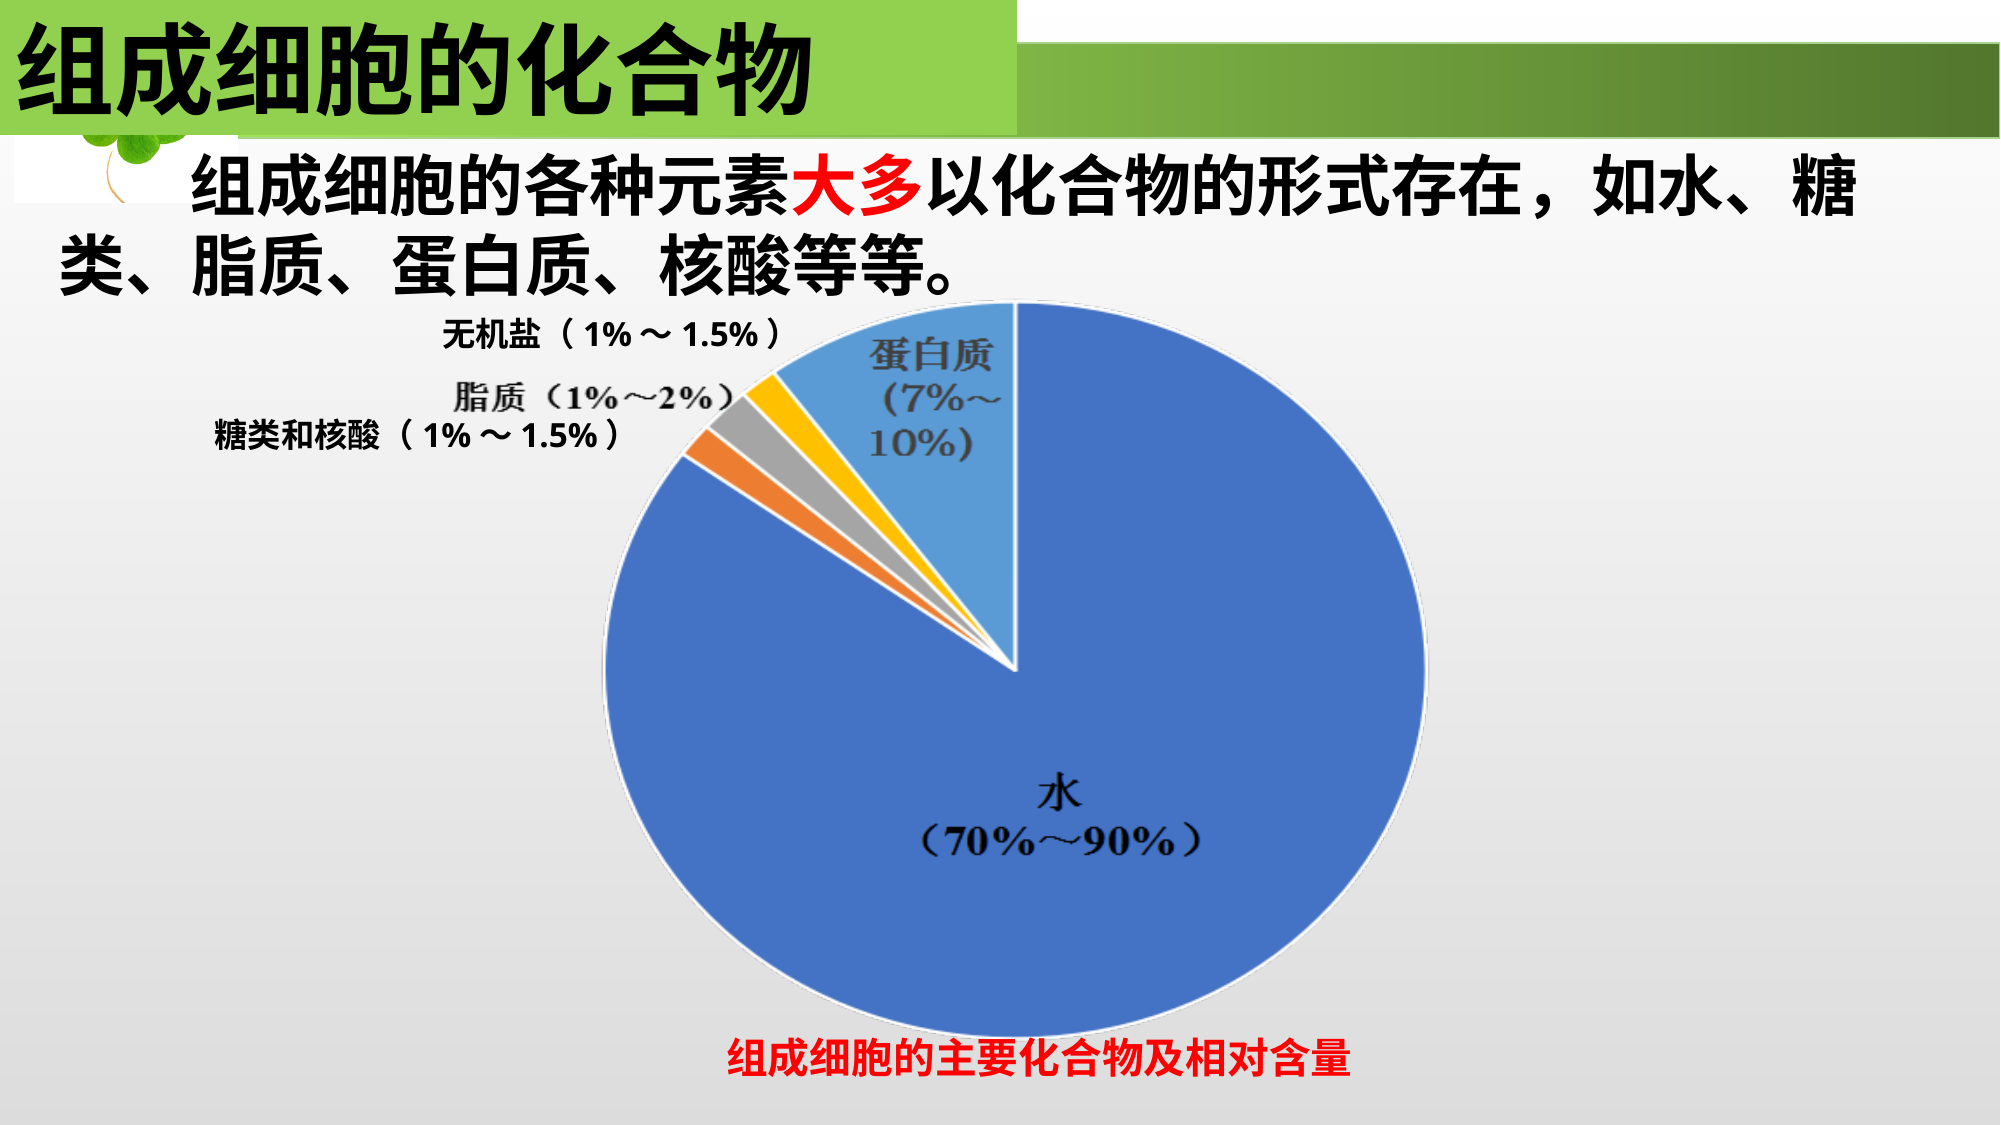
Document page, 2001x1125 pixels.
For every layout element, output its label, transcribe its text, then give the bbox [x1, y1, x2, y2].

text_box 组成细胞的化合物 [0, 0, 1017, 135]
picture [14, 135, 238, 203]
text_box 组成细胞的各种元素大多以化合物的形式存在，如水、糖类、脂质、蛋白质、核酸等等。 [43, 136, 1897, 311]
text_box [199, 279, 1597, 1091]
